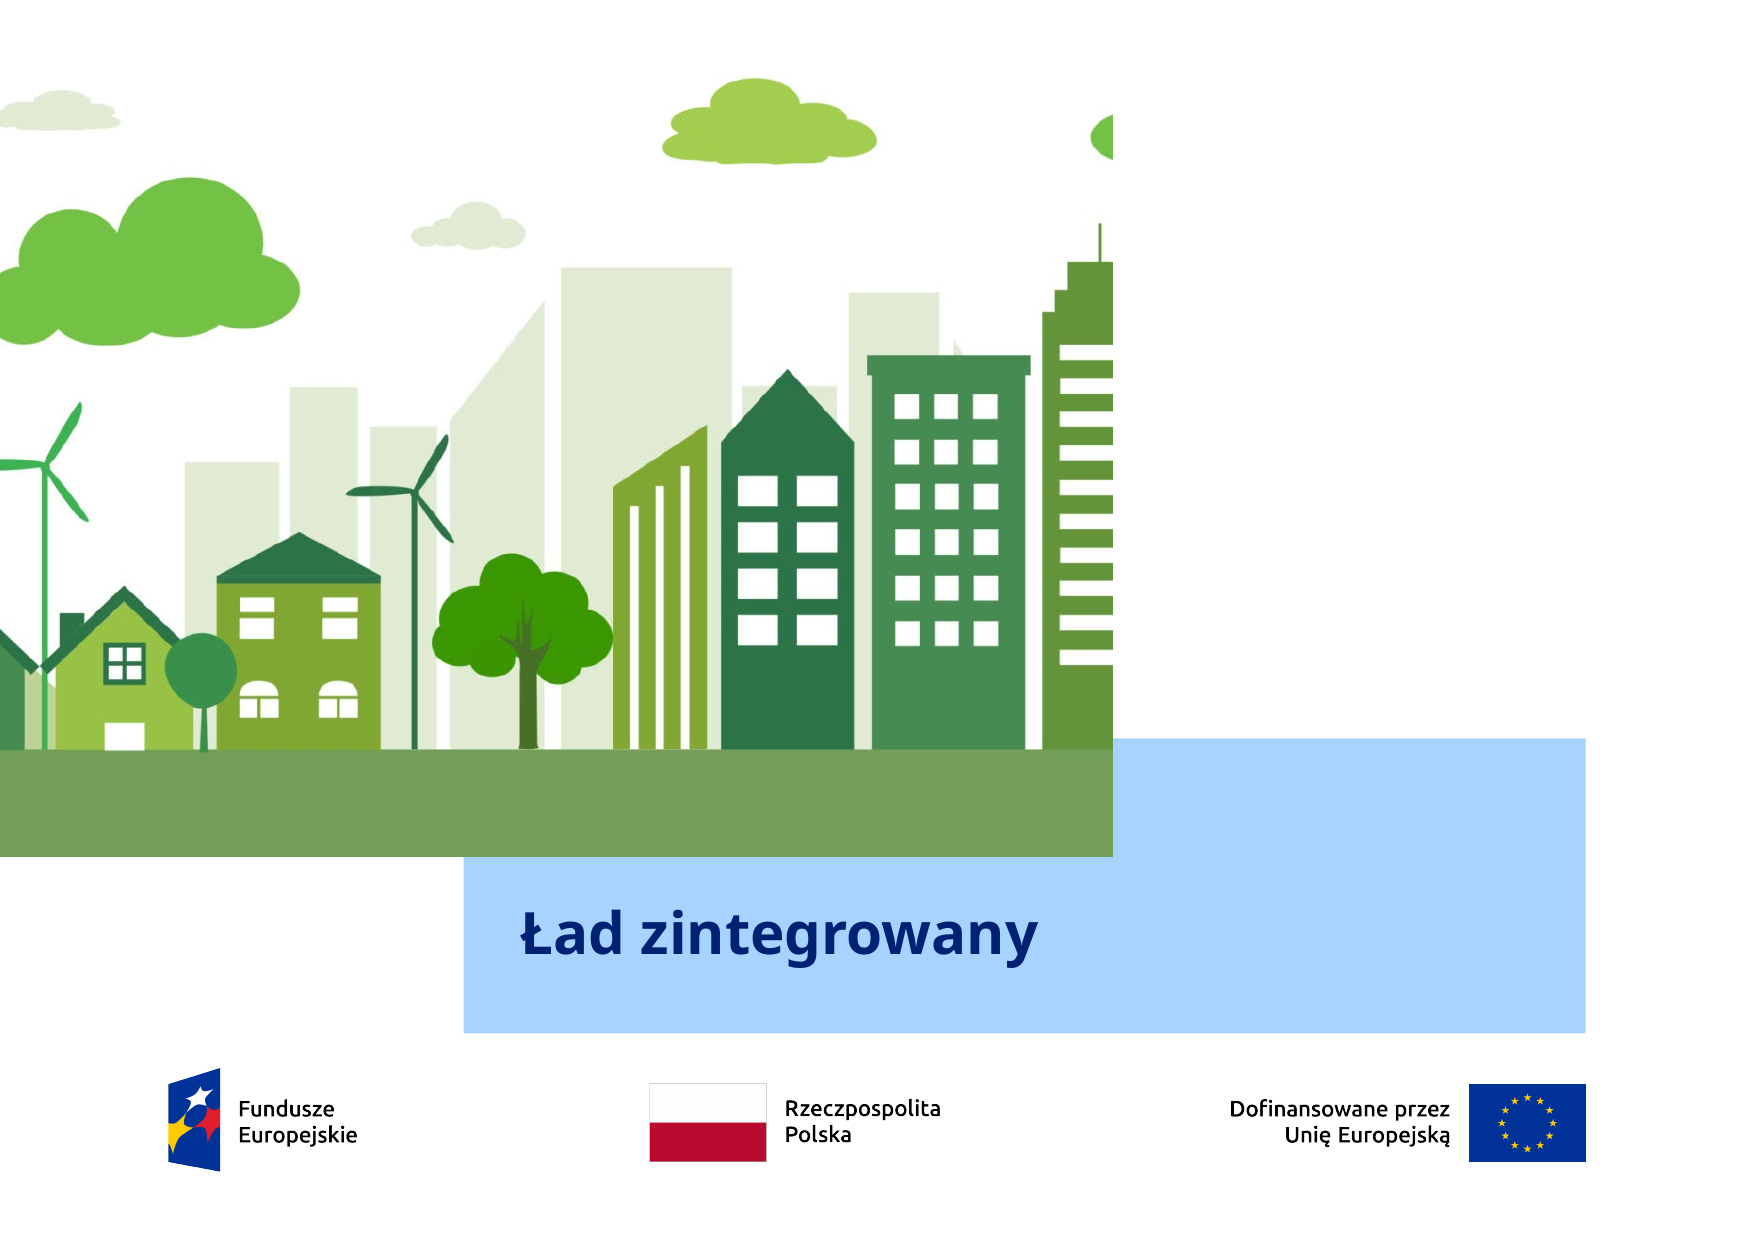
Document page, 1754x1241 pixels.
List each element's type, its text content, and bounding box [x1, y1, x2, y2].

picture [610, 1044, 979, 1201]
picture [0, 0, 1114, 857]
picture [1192, 1045, 1625, 1201]
picture [129, 1045, 396, 1201]
title Ład zintegrowany [520, 878, 1527, 1022]
